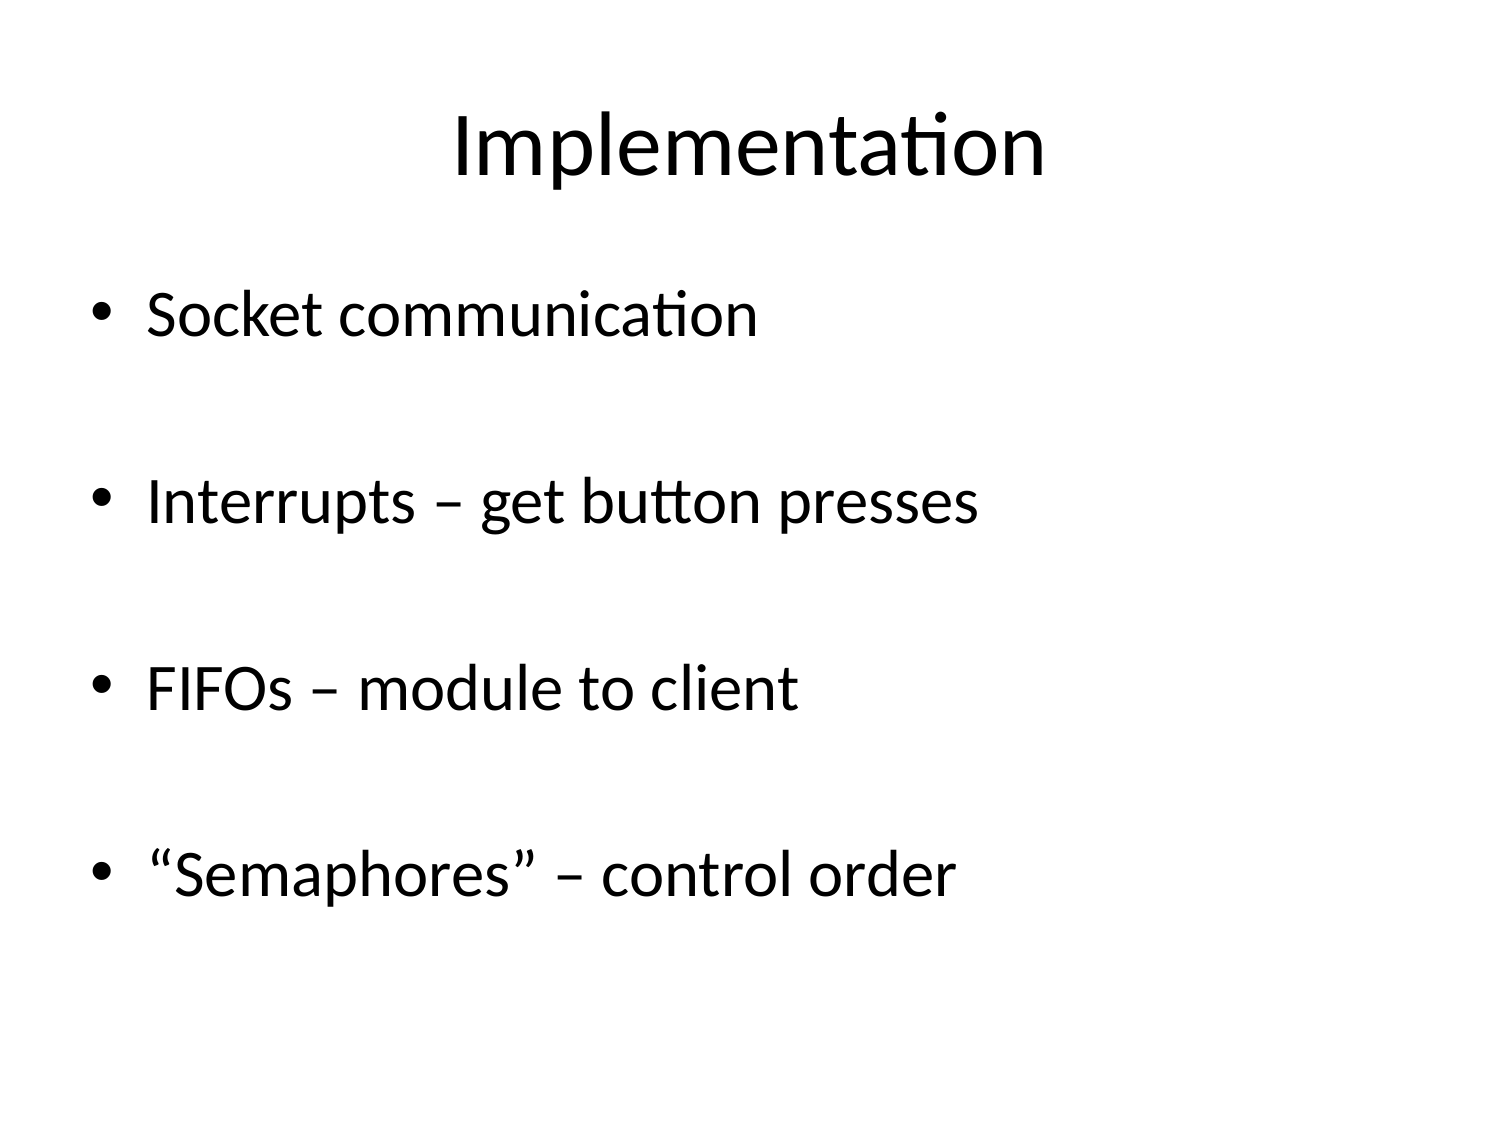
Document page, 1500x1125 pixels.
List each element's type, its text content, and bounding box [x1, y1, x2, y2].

list Socket communication Interrupts – get button presses FIFOs – module to client “Semaphores” – control order [75, 262, 1425, 1005]
title Implementation [75, 45, 1425, 233]
